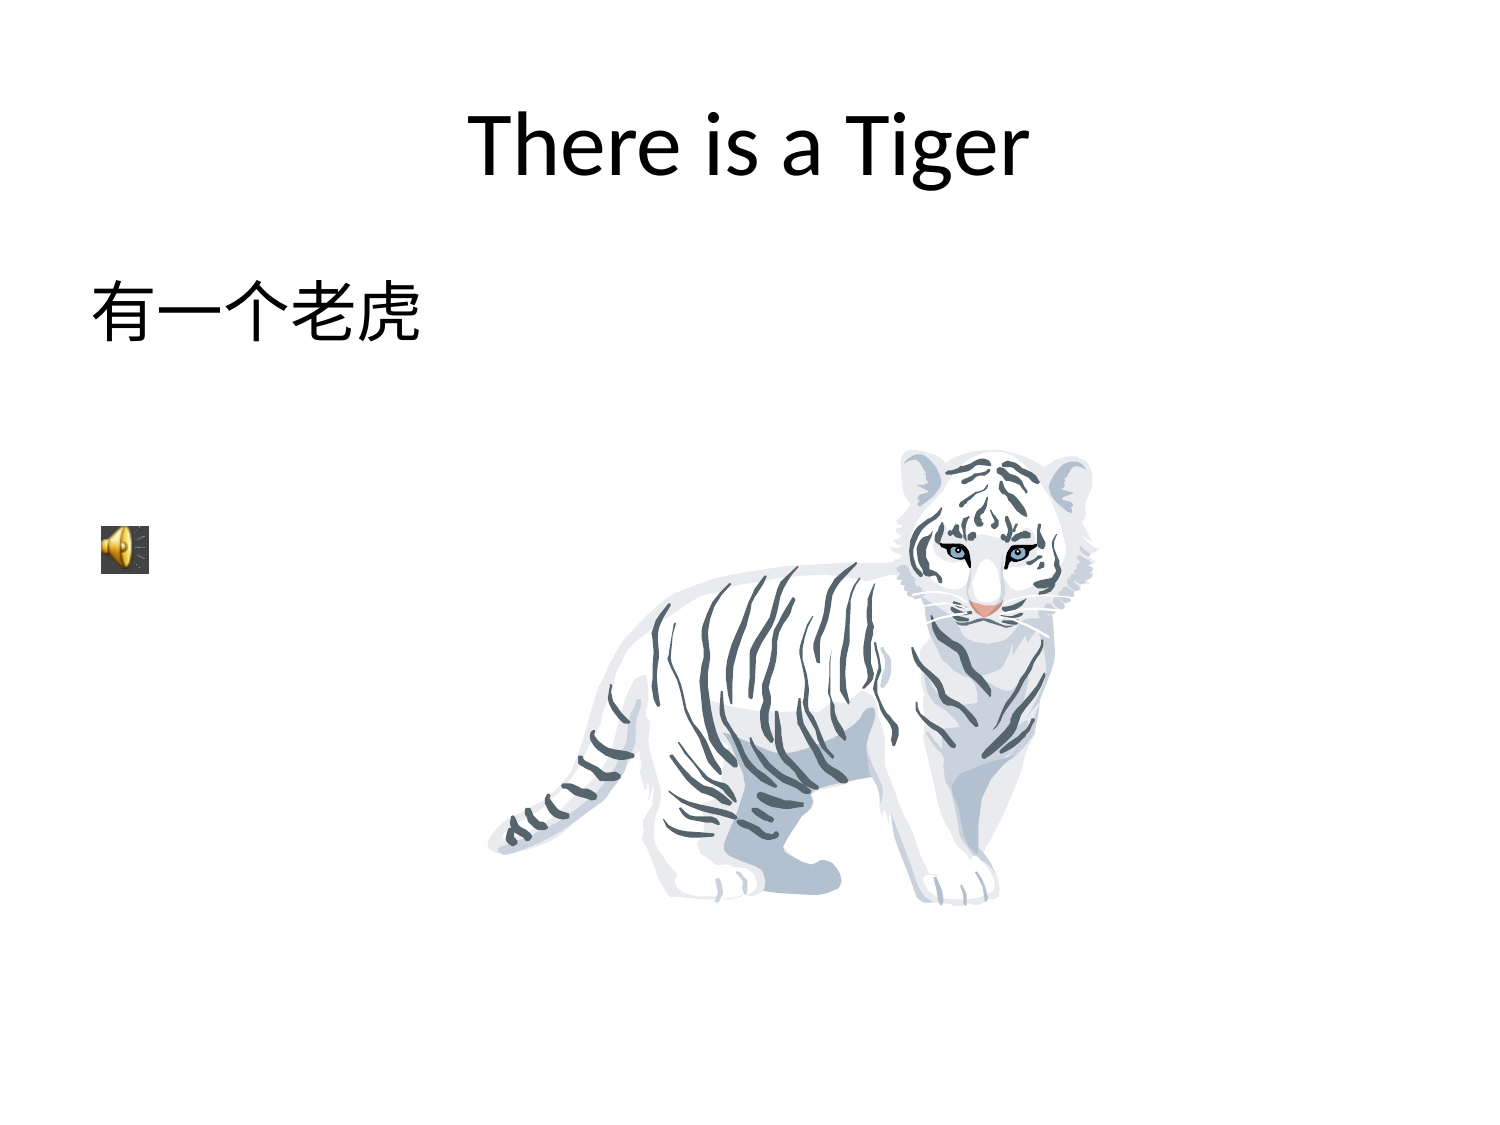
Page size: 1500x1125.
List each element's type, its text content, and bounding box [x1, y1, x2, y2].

title There is a Tiger [75, 45, 1425, 233]
picture [487, 449, 1100, 906]
list 有一个老虎 [75, 262, 1425, 1005]
picture [99, 524, 151, 576]
